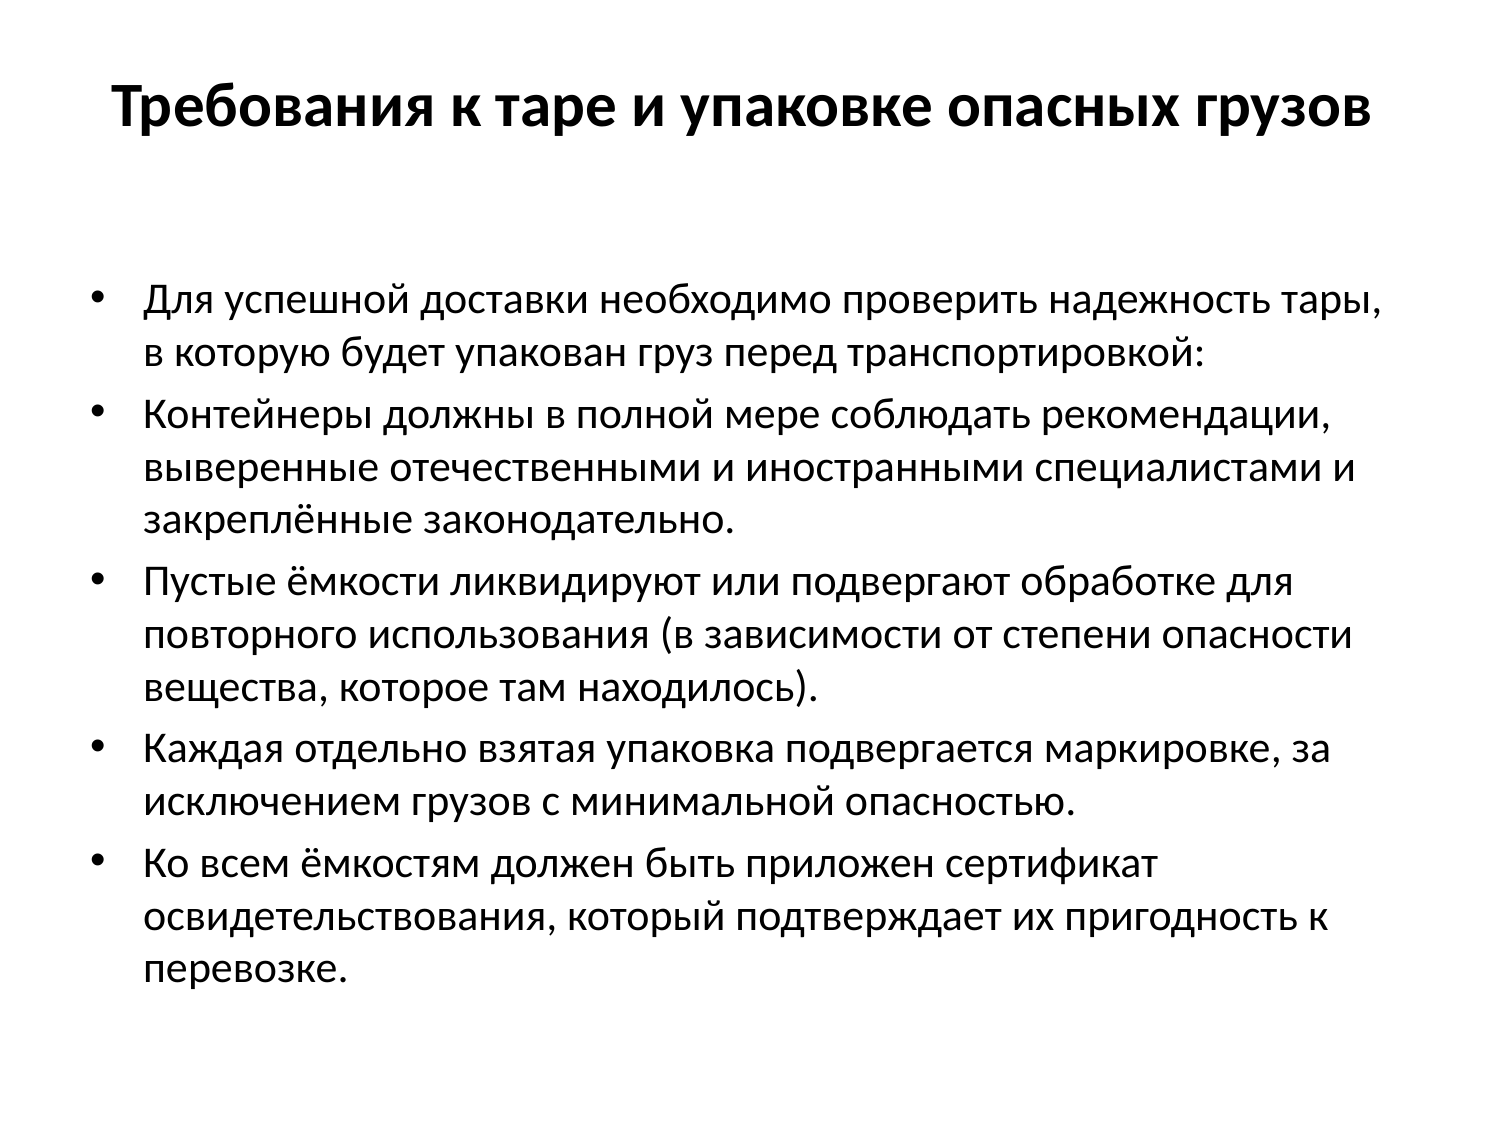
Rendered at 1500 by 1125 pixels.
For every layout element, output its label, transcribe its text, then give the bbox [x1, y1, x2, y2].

list Для успешной доставки необходимо проверить надежность тары, в которую будет упакован груз перед транспортировкой: Контейнеры должны в полной мере соблюдать рекомендации, выверенные отечественными и иностранными специалистами и закреплённые законодательно. Пустые ёмкости ликвидируют или подвергают обработке для повторного использования (в зависимости от степени опасности вещества, которое там находилось). Каждая отдельно взятая упаковка подвергается маркировке, за исключением грузов с минимальной опасностью. Ко всем ёмкостям должен быть приложен сертификат освидетельствования, который подтверждает их пригодность к перевозке. [75, 262, 1425, 1005]
title Требования к таре и упаковке опасных грузов [75, 45, 1425, 233]
